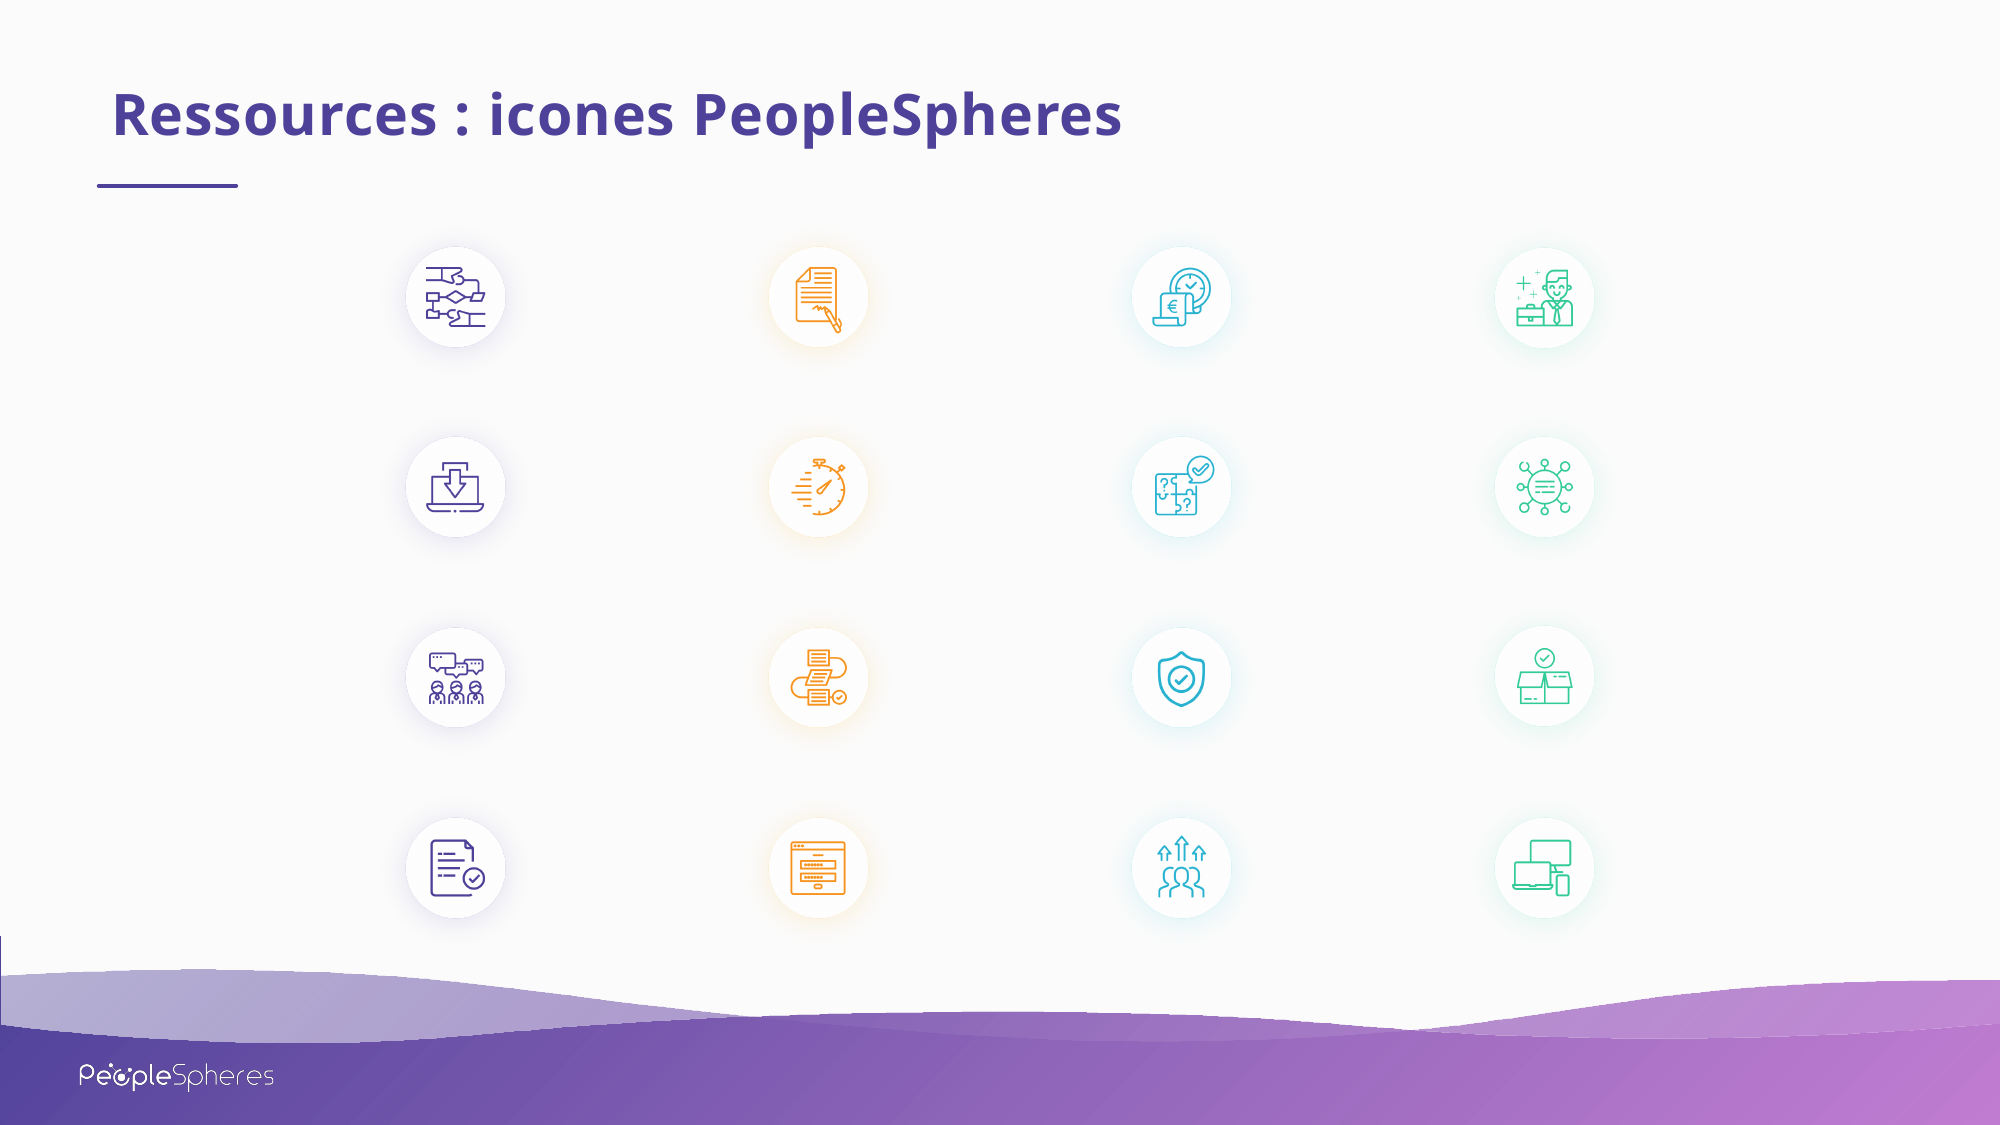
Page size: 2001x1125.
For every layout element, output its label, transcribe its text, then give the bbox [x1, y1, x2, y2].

picture [1108, 226, 1255, 374]
picture [382, 607, 529, 754]
picture [745, 416, 892, 564]
picture [745, 797, 892, 945]
picture [1470, 227, 1618, 375]
picture [1470, 605, 1618, 753]
picture [745, 226, 892, 374]
picture [745, 607, 892, 754]
picture [382, 797, 529, 945]
picture [1108, 797, 1255, 945]
picture [1470, 416, 1618, 564]
picture [1108, 416, 1255, 564]
picture [382, 416, 529, 564]
picture [382, 226, 529, 374]
picture [79, 1063, 274, 1093]
picture [1108, 607, 1255, 754]
list Ressources : icones PeopleSpheres [96, 71, 1595, 157]
picture [1470, 797, 1618, 945]
